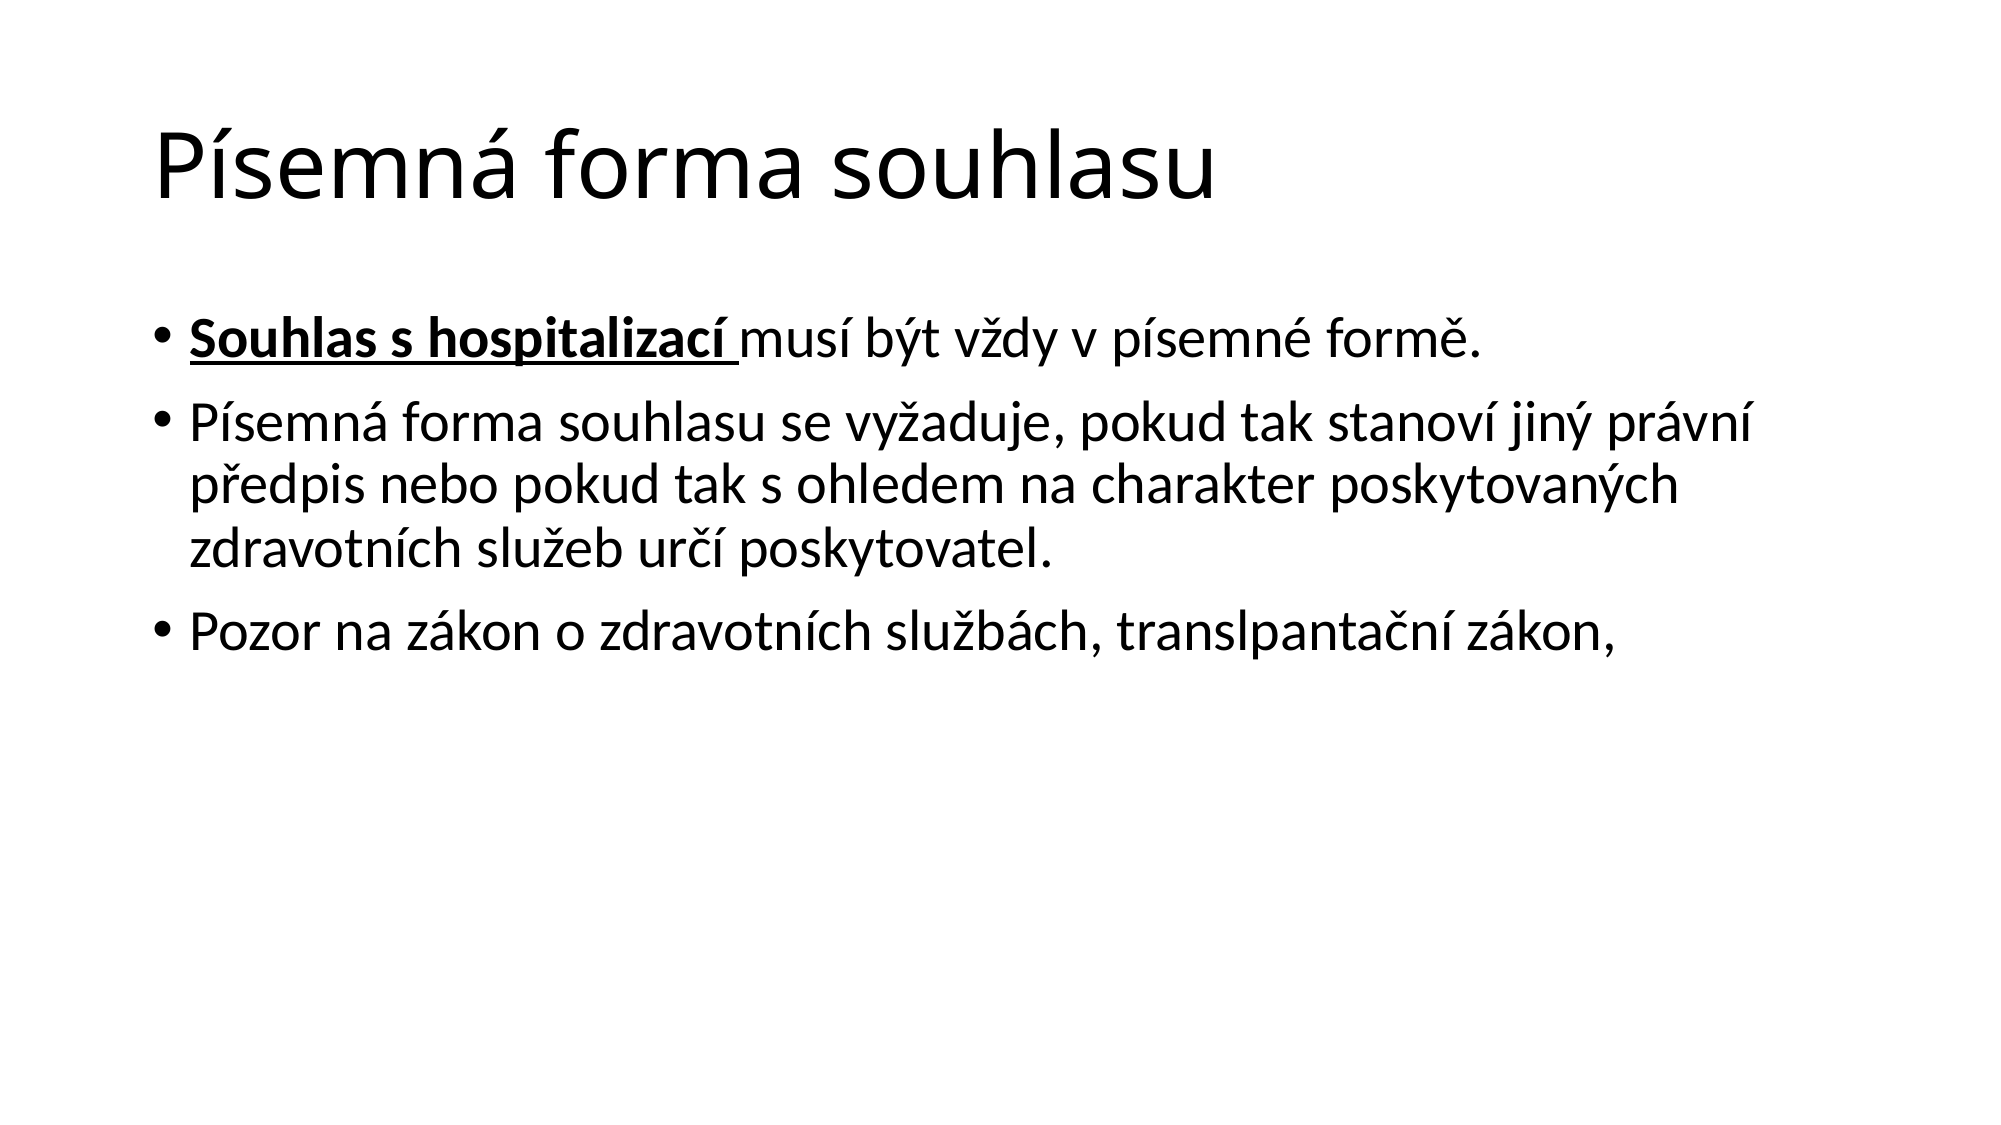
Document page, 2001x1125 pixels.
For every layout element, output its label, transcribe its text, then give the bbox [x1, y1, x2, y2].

title Písemná forma souhlasu [137, 59, 1863, 278]
list Souhlas s hospitalizací musí být vždy v písemné formě. Písemná forma souhlasu se vyžaduje, pokud tak stanoví jiný právní předpis nebo pokud tak s ohledem na charakter poskytovaných zdravotních služeb určí poskytovatel. Pozor na zákon o zdravotních službách, translpantační zákon, [137, 299, 1863, 1014]
